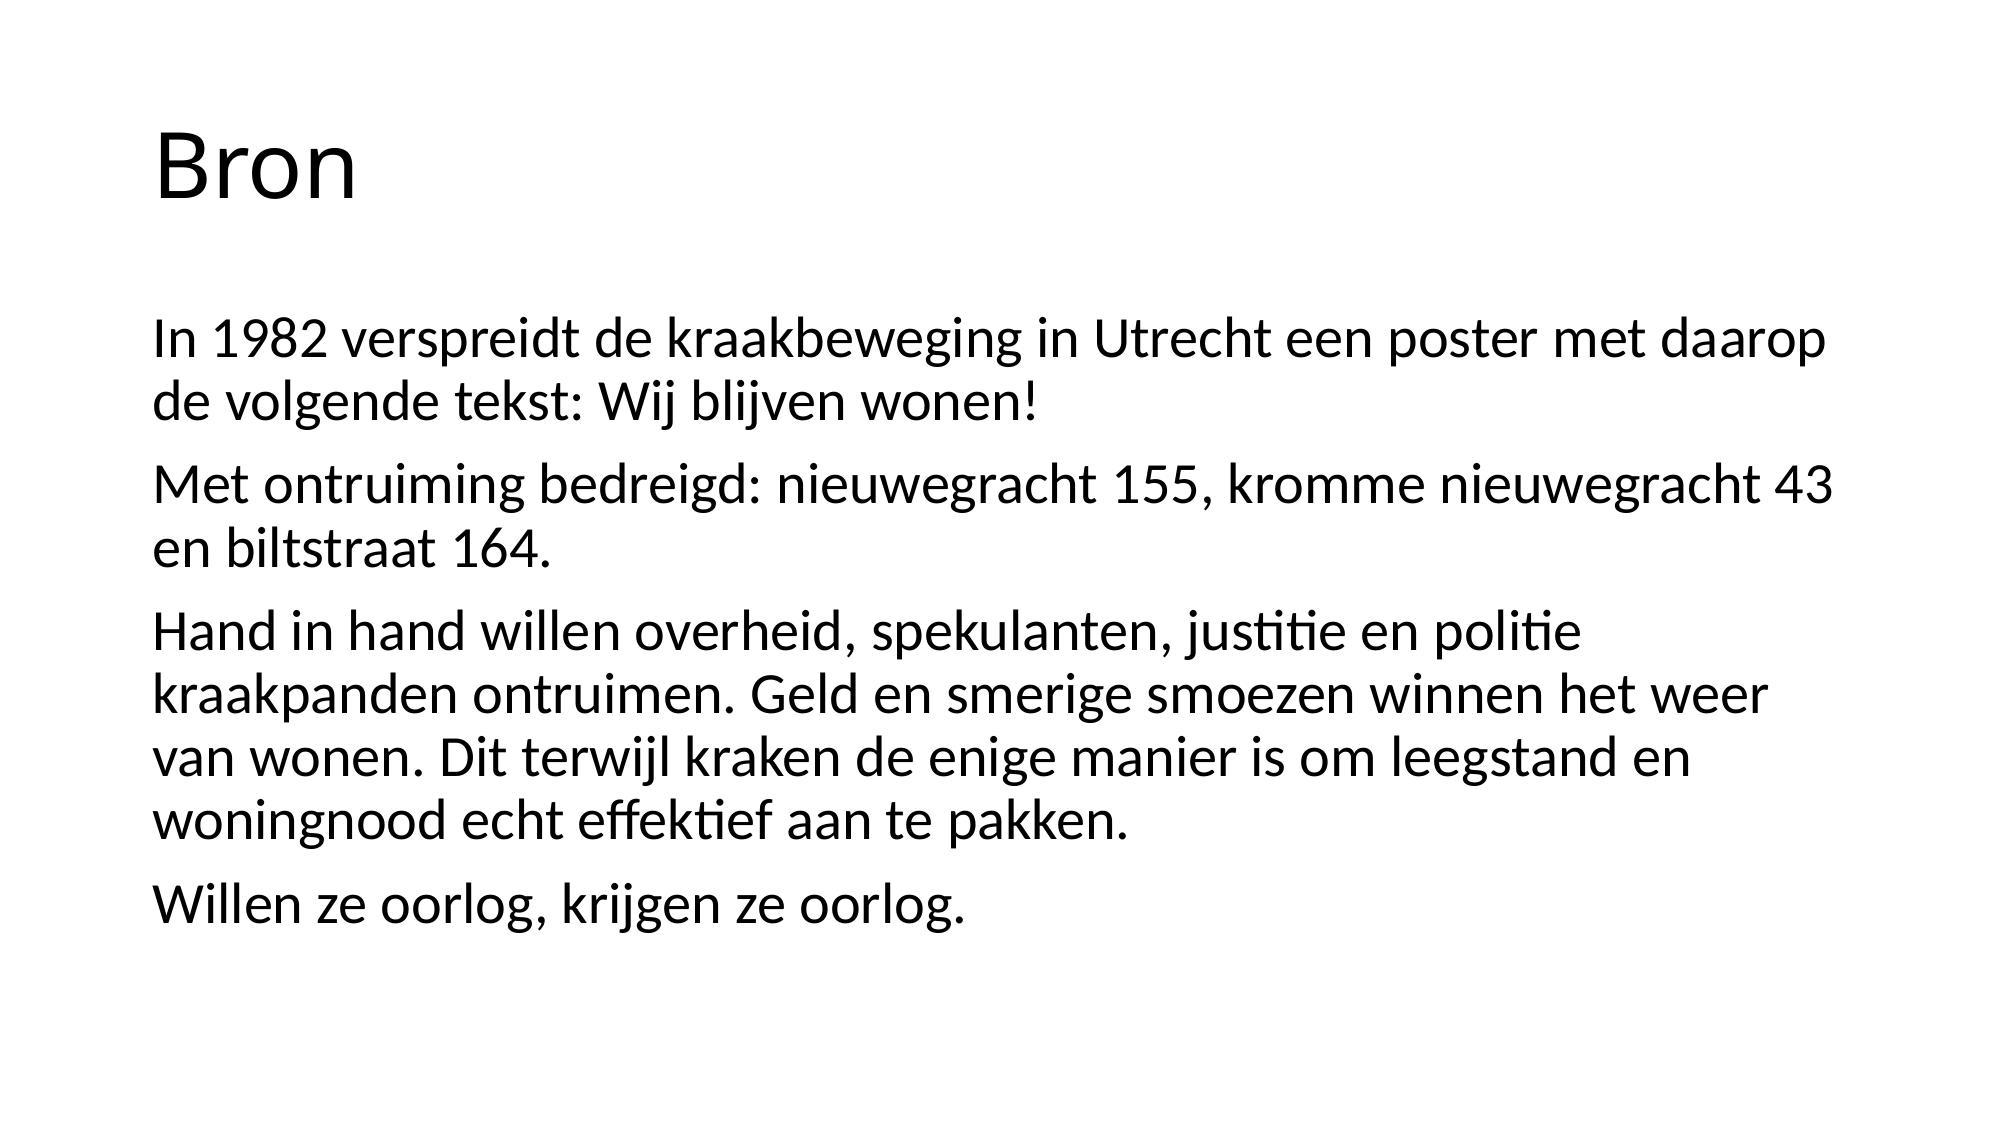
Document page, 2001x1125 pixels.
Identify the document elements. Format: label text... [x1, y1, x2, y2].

list In 1982 verspreidt de kraakbeweging in Utrecht een poster met daarop de volgende tekst: Wij blijven wonen! Met ontruiming bedreigd: nieuwegracht 155, kromme nieuwegracht 43 en biltstraat 164. Hand in hand willen overheid, spekulanten, justitie en politie kraakpanden ontruimen. Geld en smerige smoezen winnen het weer van wonen. Dit terwijl kraken de enige manier is om leegstand en woningnood echt effektief aan te pakken. Willen ze oorlog, krijgen ze oorlog. [137, 299, 1863, 1014]
title Bron [137, 59, 1863, 278]
